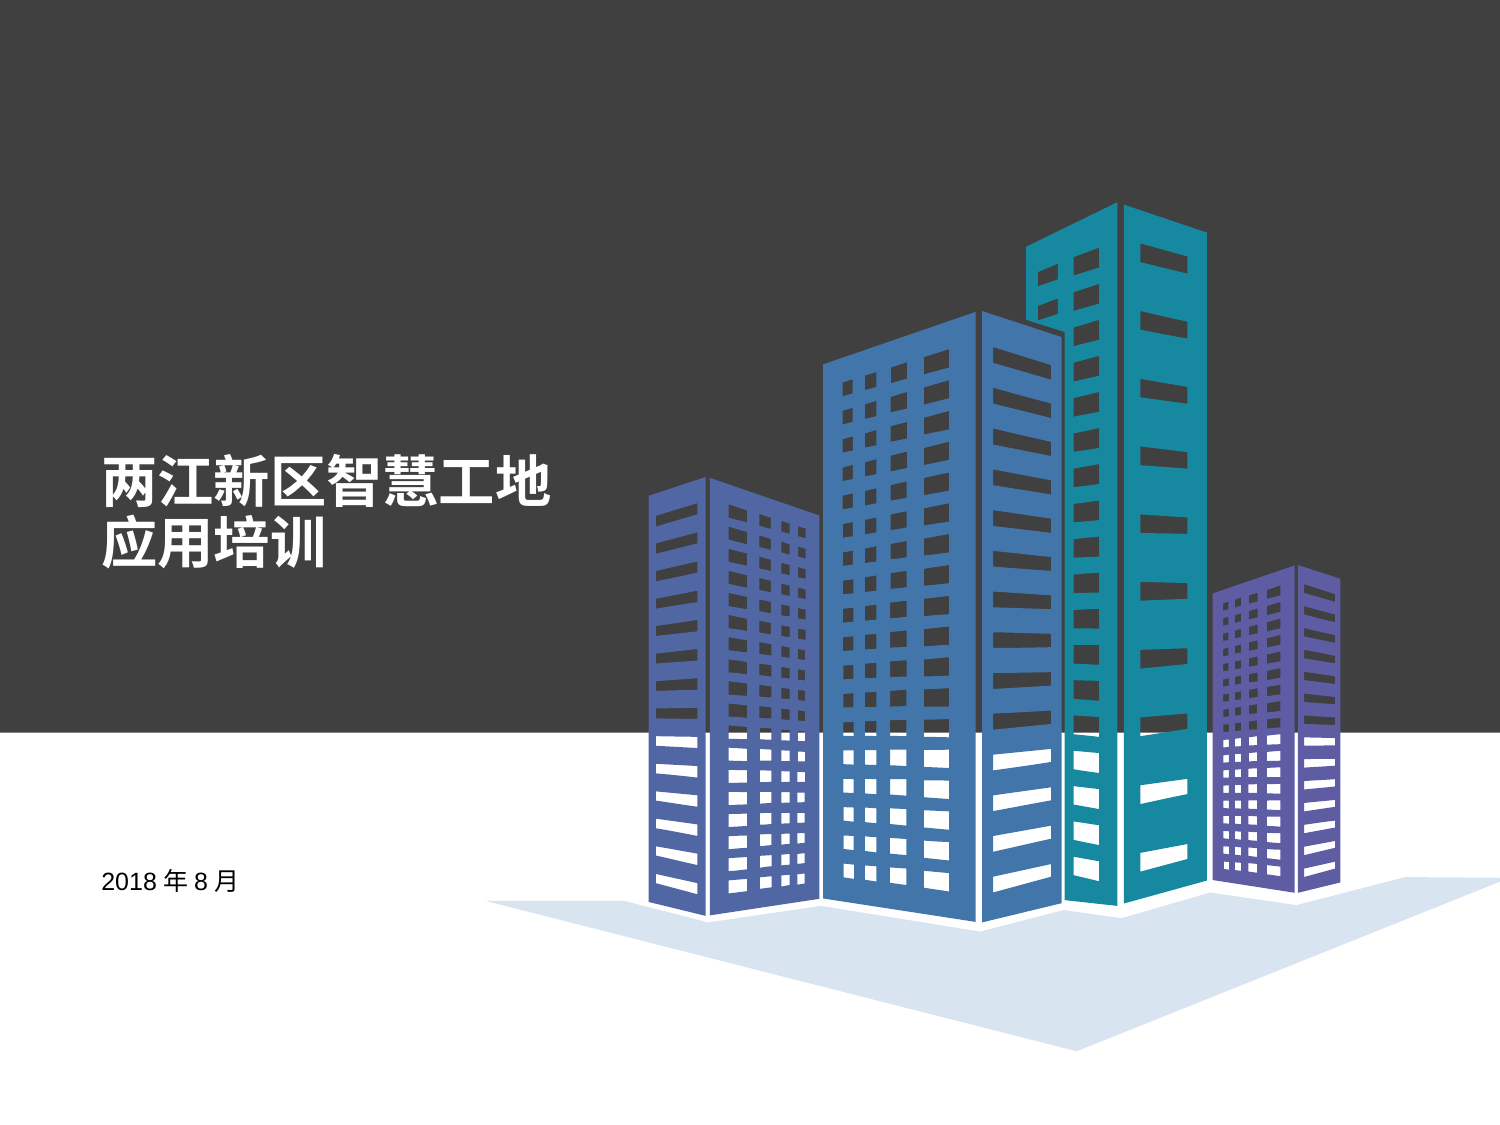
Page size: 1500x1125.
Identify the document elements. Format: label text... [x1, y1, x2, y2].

title 两江新区智慧工地 应用培训 [86, 404, 672, 626]
list 2018年8月 [86, 857, 672, 907]
